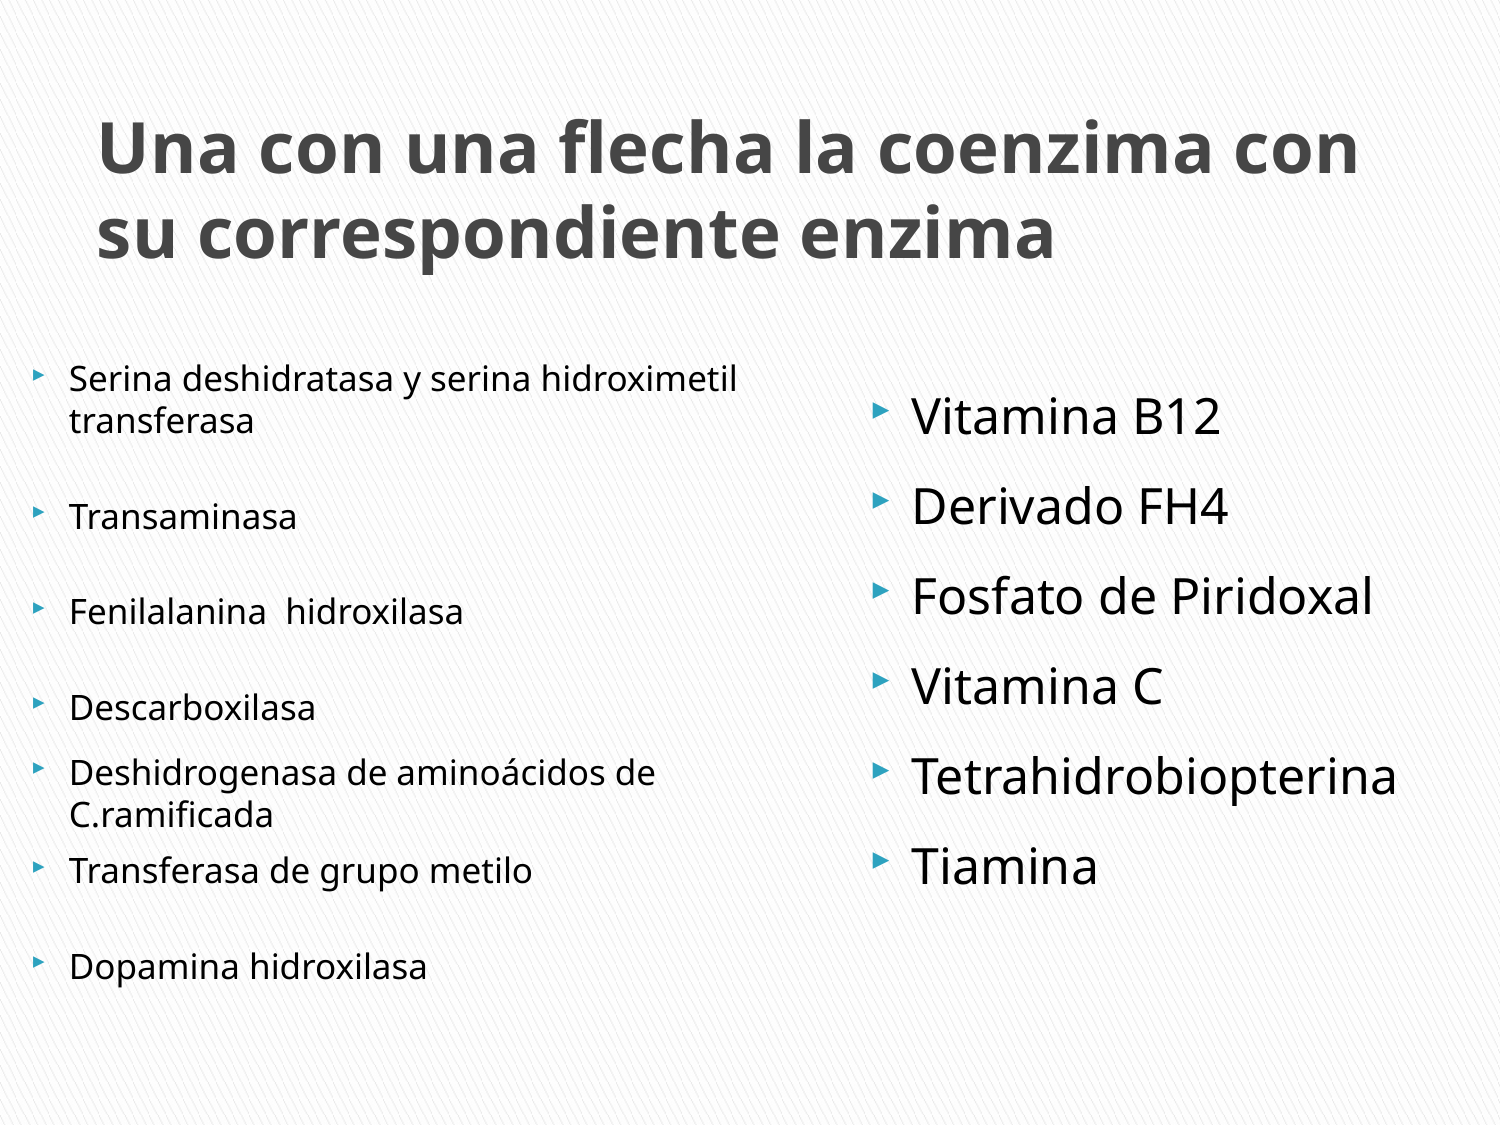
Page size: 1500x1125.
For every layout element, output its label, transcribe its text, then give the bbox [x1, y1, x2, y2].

list Vitamina B12 Derivado FH4 Fosfato de Piridoxal Vitamina C Tetrahidrobiopterina Tiamina [836, 346, 1465, 994]
list Serina deshidratasa y serina hidroximetil transferasa Transaminasa Fenilalanina hidroxilasa Descarboxilasa Deshidrogenasa de aminoácidos de C.ramificada Transferasa de grupo metilo Dopamina hidroxilasa [0, 349, 797, 997]
title Una con una flecha la coenzima con su correspondiente enzima [82, 93, 1432, 282]
